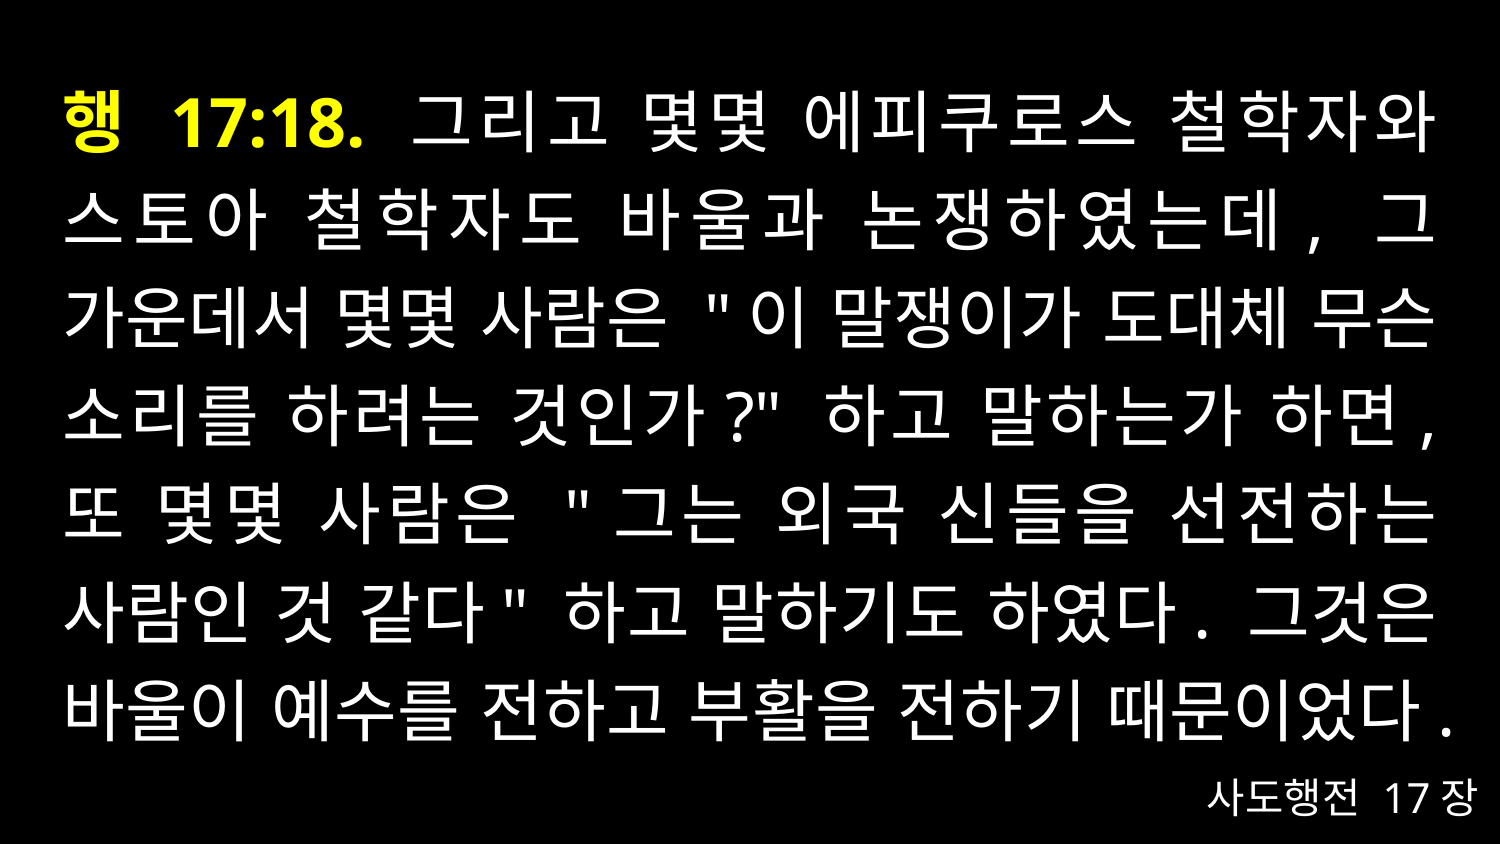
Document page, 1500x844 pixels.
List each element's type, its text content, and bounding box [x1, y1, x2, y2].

title 행 17:18. 그리고 몇몇 에피쿠로스 철학자와 스토아 철학자도 바울과 논쟁하였는데, 그 가운데서 몇몇 사람은 "이 말쟁이가 도대체 무슨 소리를 하려는 것인가?" 하고 말하는가 하면, 또 몇몇 사람은 "그는 외국 신들을 선전하는 사람인 것 같다" 하고 말하기도 하였다. 그것은 바울이 예수를 전하고 부활을 전하기 때문이었다. [0, 0, 1500, 844]
subtitle 사도행전 17장 [916, 770, 1500, 844]
